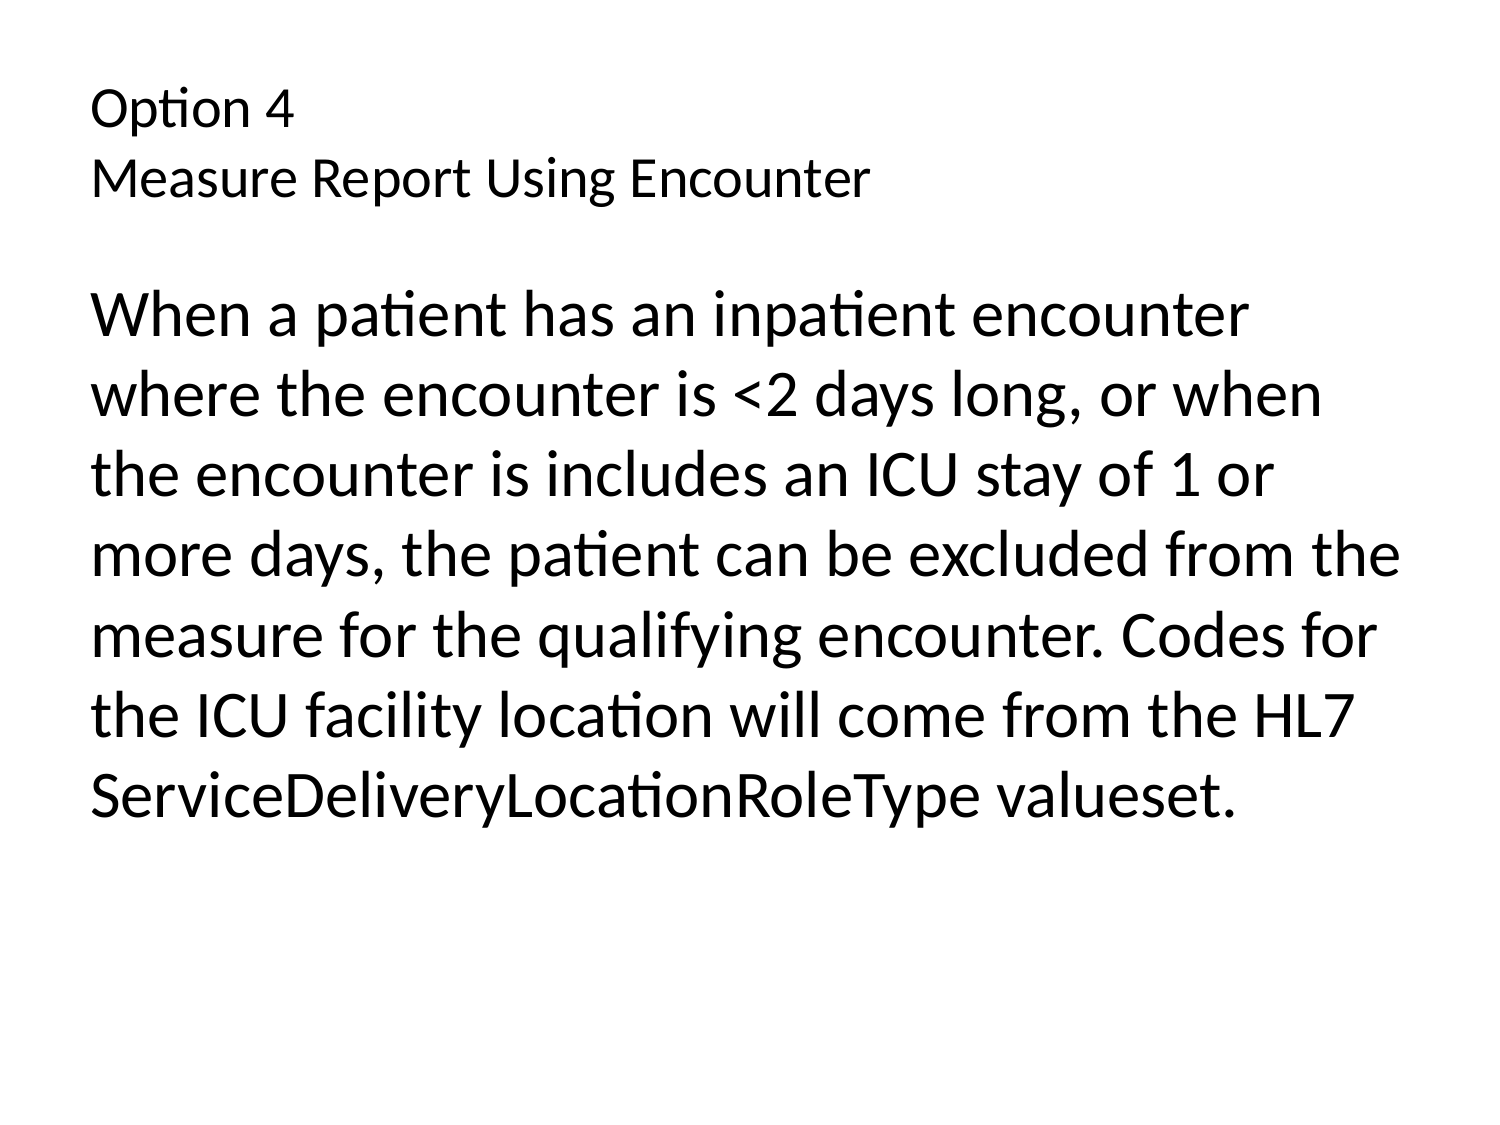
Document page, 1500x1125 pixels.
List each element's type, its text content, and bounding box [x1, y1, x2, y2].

list When a patient has an inpatient encounter where the encounter is <2 days long, or when the encounter is includes an ICU stay of 1 or more days, the patient can be excluded from the measure for the qualifying encounter. Codes for the ICU facility location will come from the HL7 ServiceDeliveryLocationRoleType valueset. [75, 262, 1425, 1005]
title Option 4 Measure Report Using Encounter [75, 45, 1425, 233]
